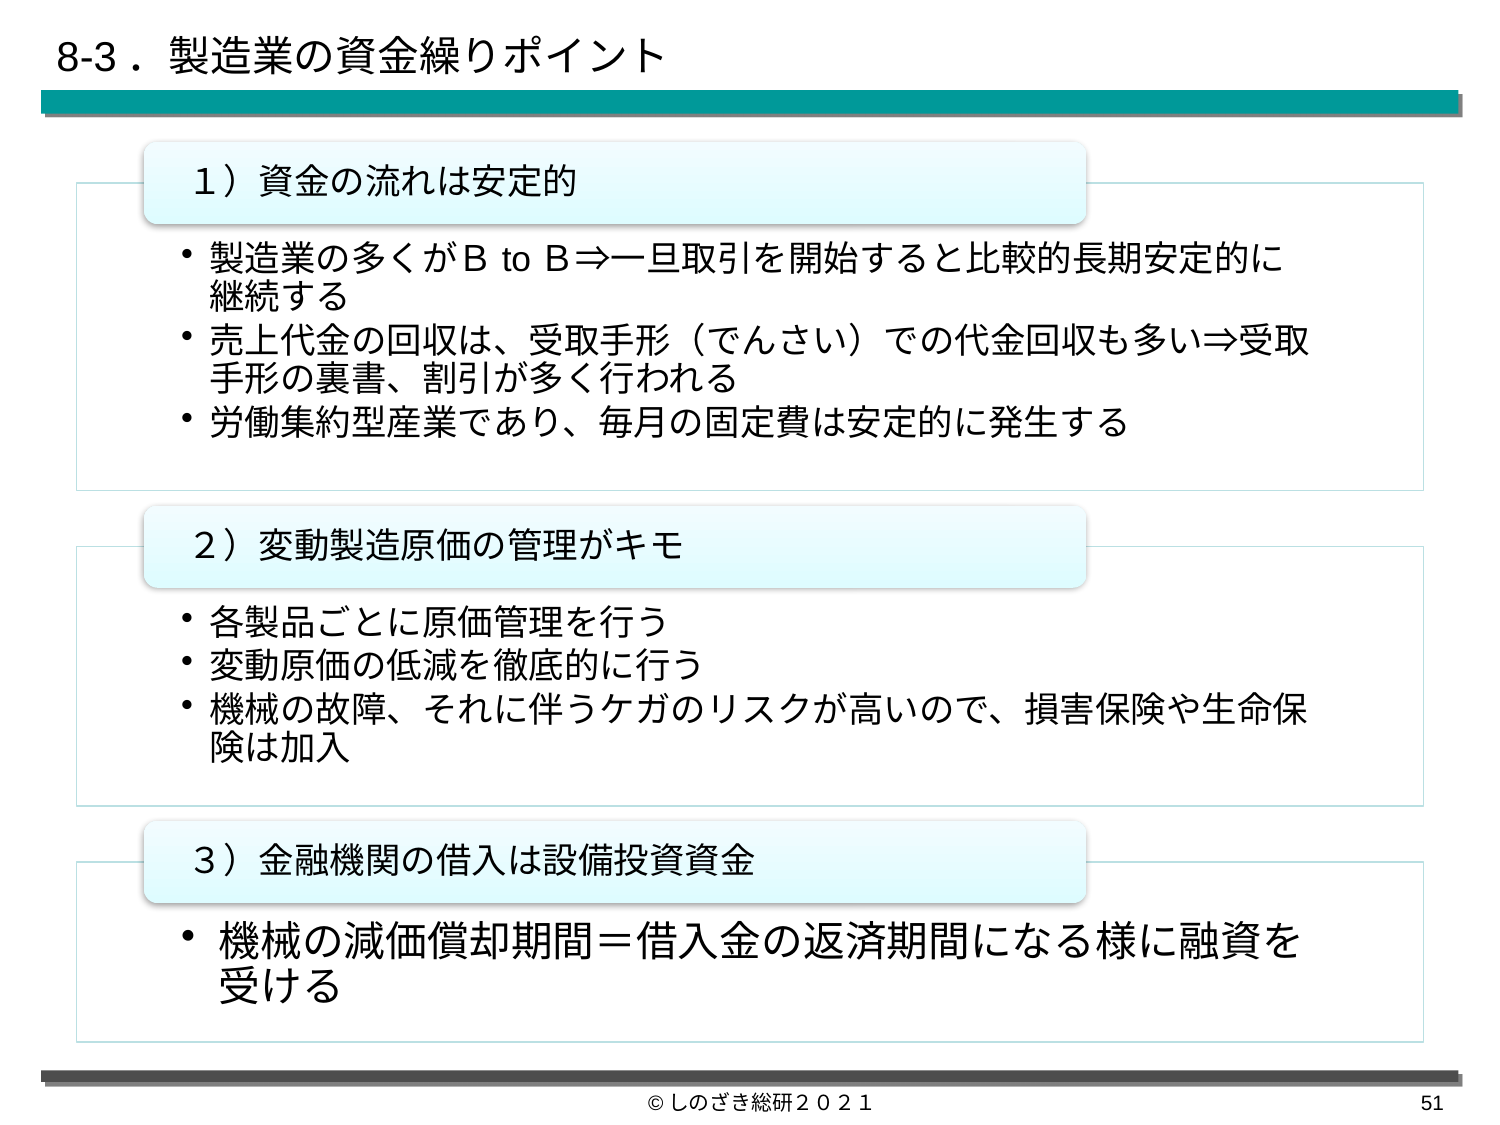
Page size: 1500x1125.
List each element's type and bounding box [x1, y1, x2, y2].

slide_number [1108, 1082, 1459, 1125]
text_box [76, 125, 1424, 1059]
title [41, 19, 1459, 91]
footer [524, 1082, 1000, 1125]
